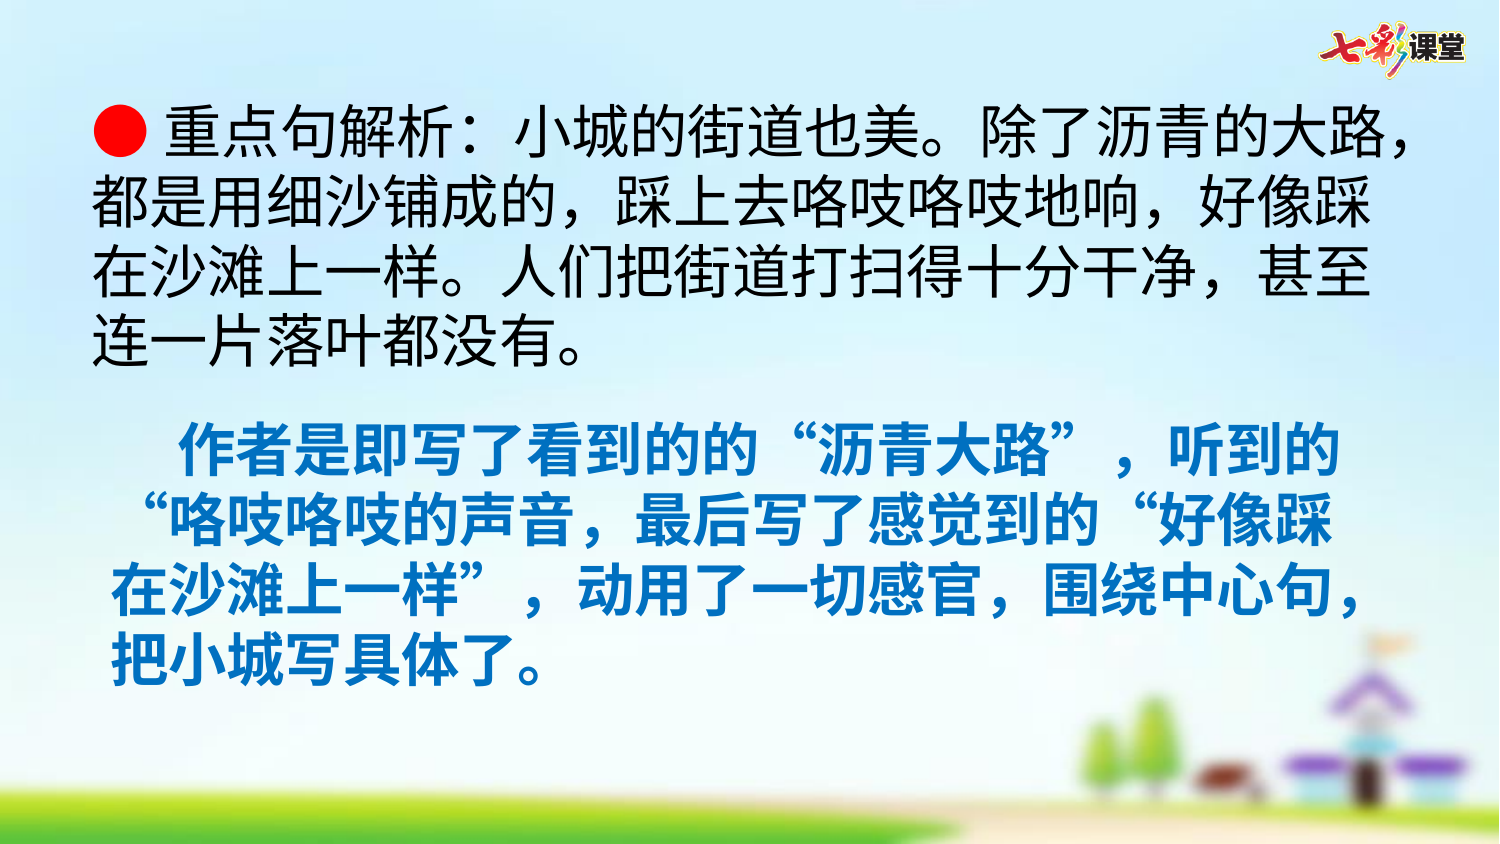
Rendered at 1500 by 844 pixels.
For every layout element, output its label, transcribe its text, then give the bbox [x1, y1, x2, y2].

picture [0, 0, 1499, 844]
text_box 作者是即写了看到的的“沥青大路”，听到的“咯吱咯吱的声音，最后写了感觉到的“好像踩在沙滩上一样”，动用了一切感官，围绕中心句，把小城写具体了。 [95, 405, 1386, 701]
text_box ●重点句解析：小城的街道也美。除了沥青的大路，都是用细沙铺成的，踩上去咯吱咯吱地响，好像踩在沙滩上一样。人们把街道打扫得十分干净，甚至连一片落叶都没有。 [76, 87, 1430, 382]
